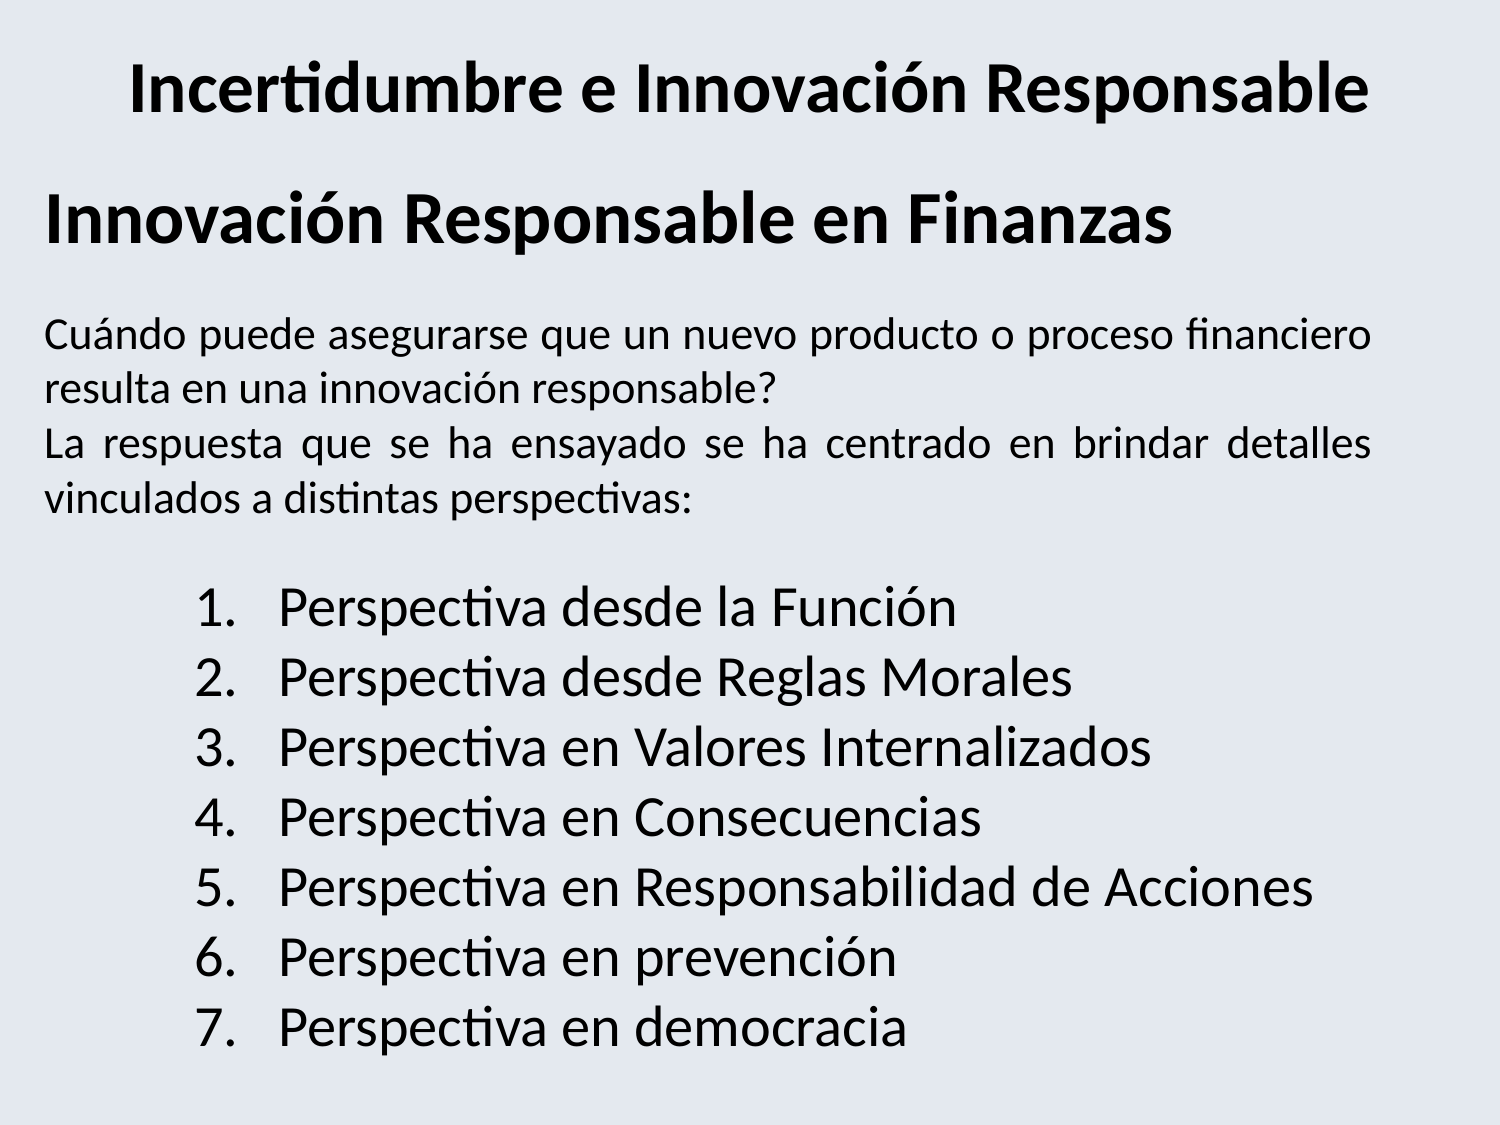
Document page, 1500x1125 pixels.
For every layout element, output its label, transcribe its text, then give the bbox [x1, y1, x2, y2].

text_box Innovación Responsable en Finanzas Cuándo puede asegurarse que un nuevo producto o proceso financiero resulta en una innovación responsable? La respuesta que se ha ensayado se ha centrado en brindar detalles vinculados a distintas perspectivas: Perspectiva desde la Función Perspectiva desde Reglas Morales Perspectiva en Valores Internalizados Perspectiva en Consecuencias Perspectiva en Responsabilidad de Acciones Perspectiva en prevención Perspectiva en democracia [29, 160, 1388, 1125]
title Incertidumbre e Innovación Responsable [0, 4, 1500, 161]
